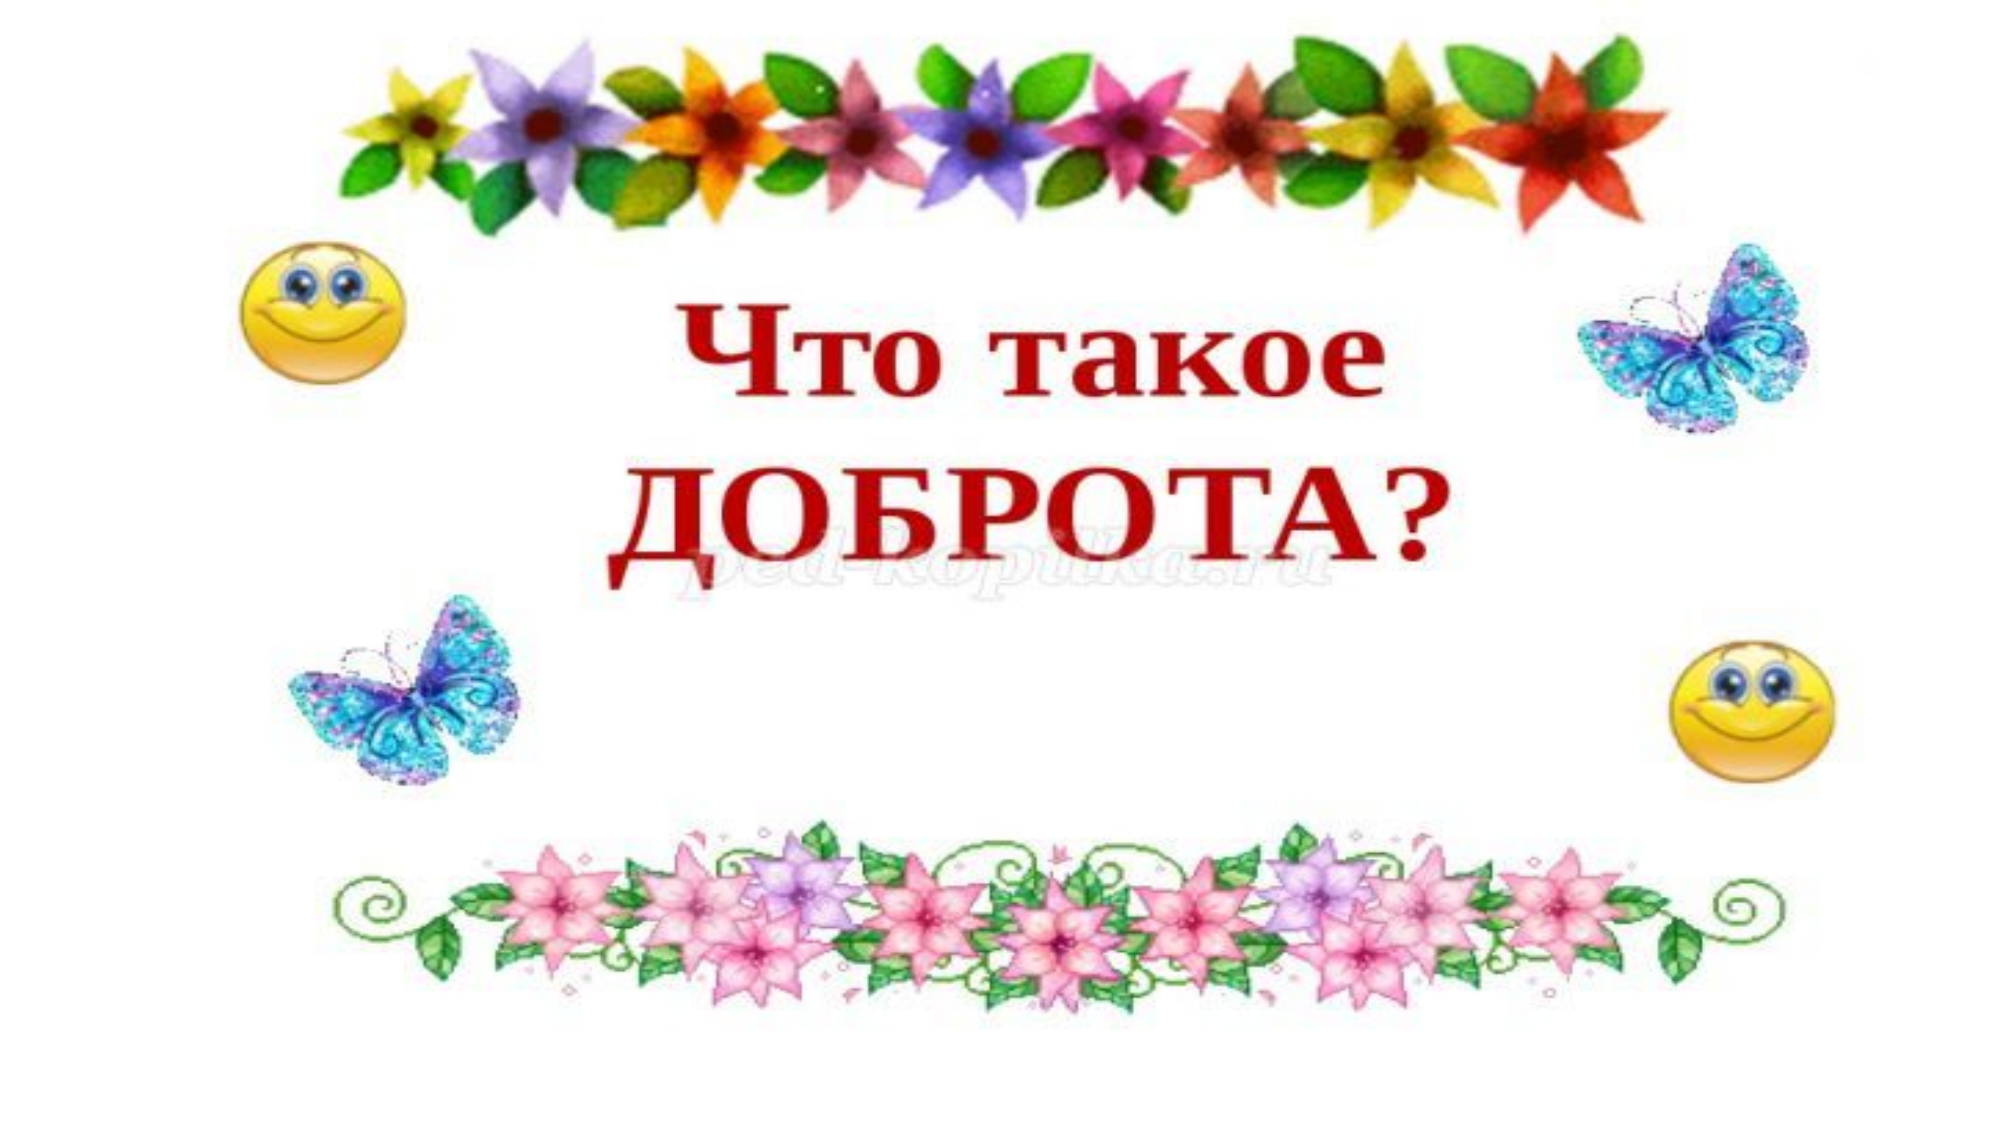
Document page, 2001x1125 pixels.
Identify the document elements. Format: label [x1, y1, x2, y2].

picture [139, 0, 1877, 1125]
